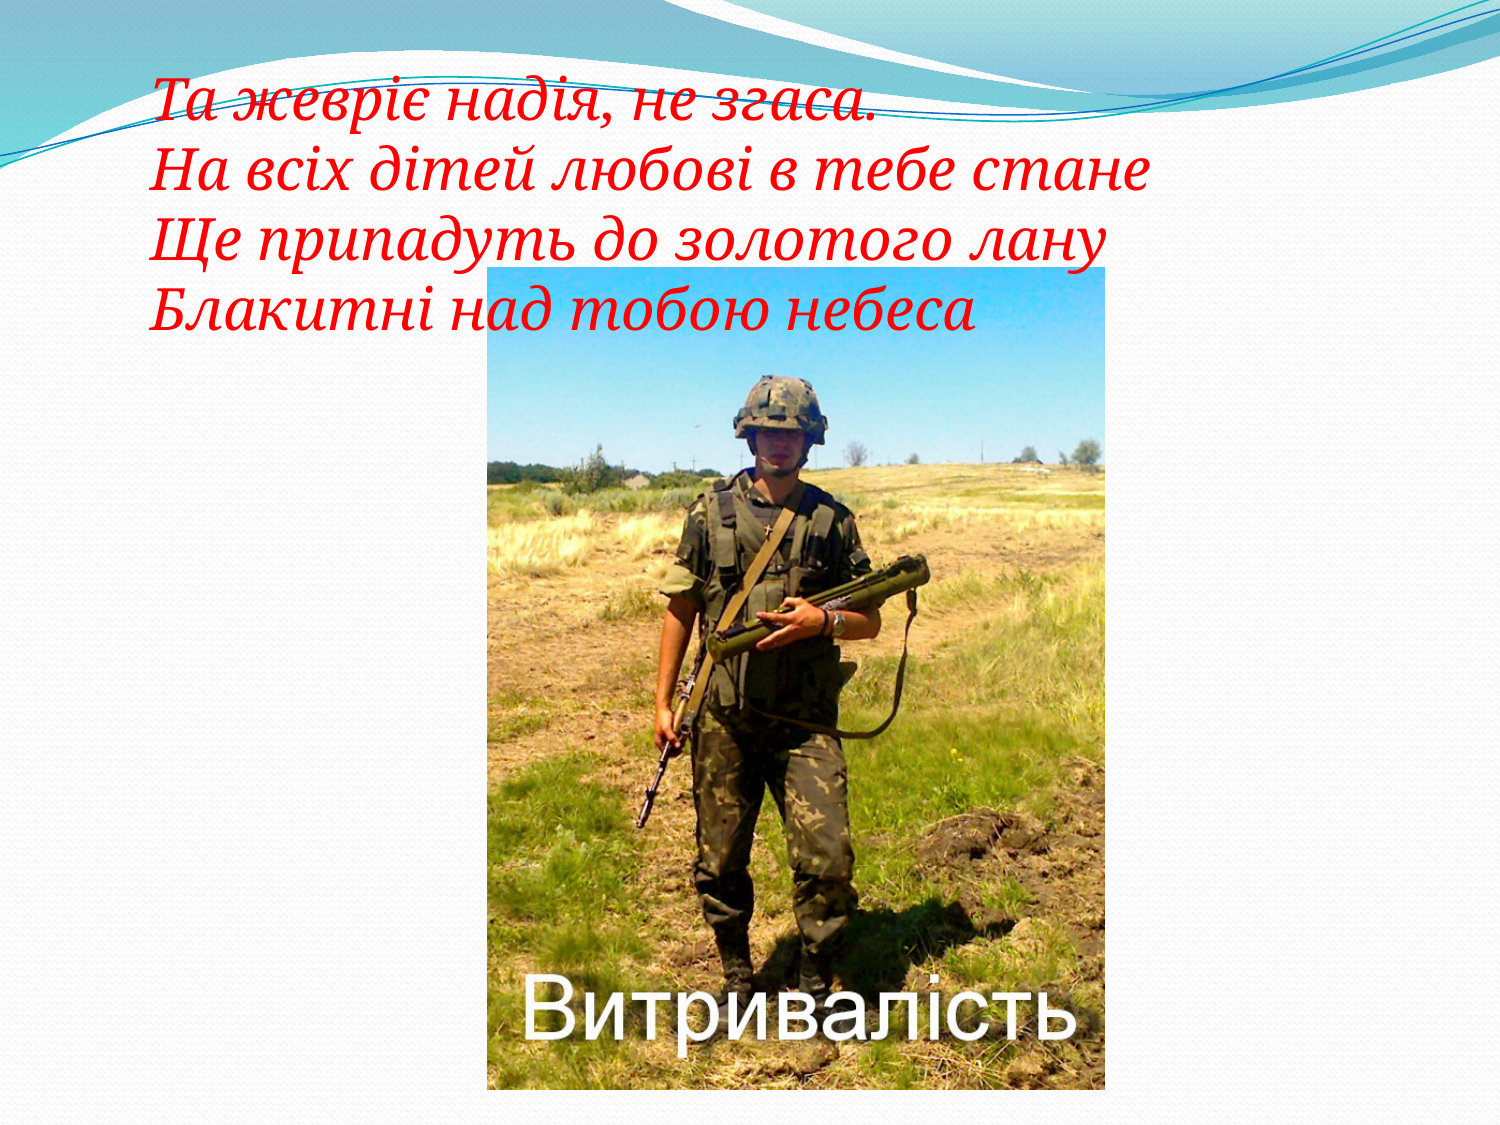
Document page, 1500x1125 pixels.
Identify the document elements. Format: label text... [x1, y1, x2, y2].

text_box Та жевріє надія, не згаса. На всіх дітей любові в тебе стане Ще припадуть до золотого лану Блакитні над тобою небеса [135, 54, 1388, 350]
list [486, 266, 1105, 1091]
